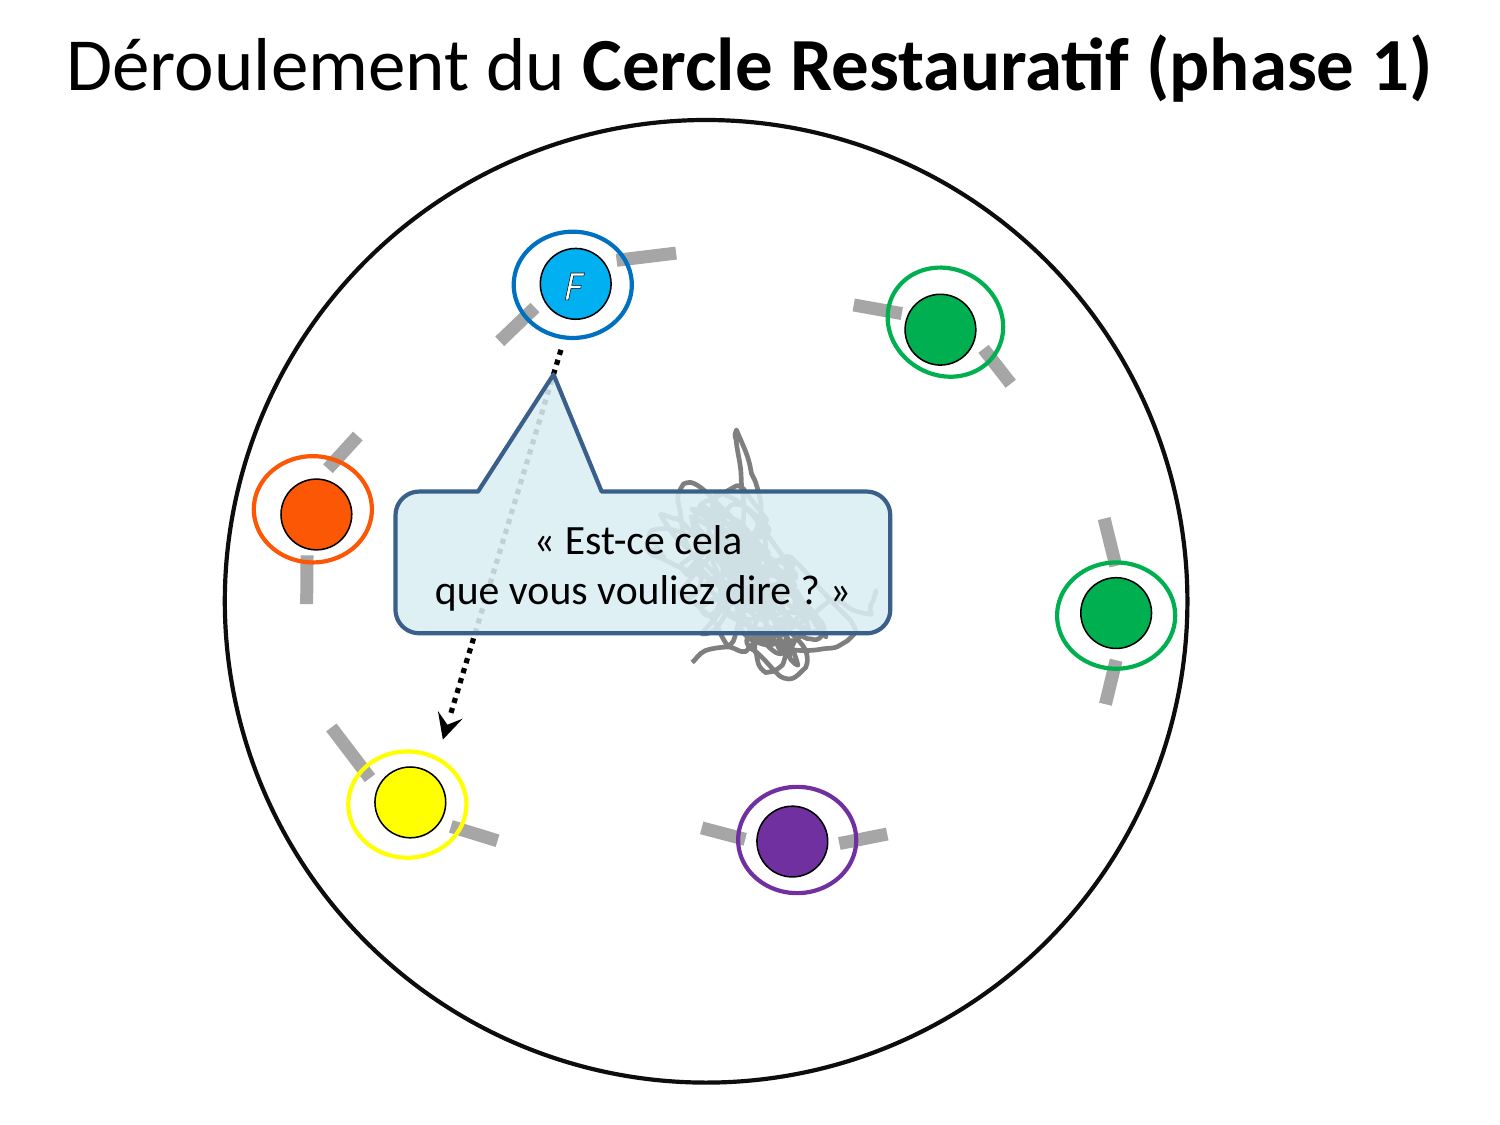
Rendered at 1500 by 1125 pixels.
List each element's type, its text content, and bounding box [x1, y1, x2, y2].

text_box [446, 722, 459, 737]
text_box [903, 240, 975, 417]
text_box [758, 748, 830, 935]
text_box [543, 183, 615, 381]
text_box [280, 427, 352, 604]
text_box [369, 698, 441, 900]
title Déroulement du Cercle Restauratif (phase 1) [0, 19, 1500, 103]
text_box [1080, 518, 1152, 705]
text_box [222, 117, 1190, 1085]
text_box « Est-ce cela que vous vouliez dire ? » [393, 388, 893, 636]
